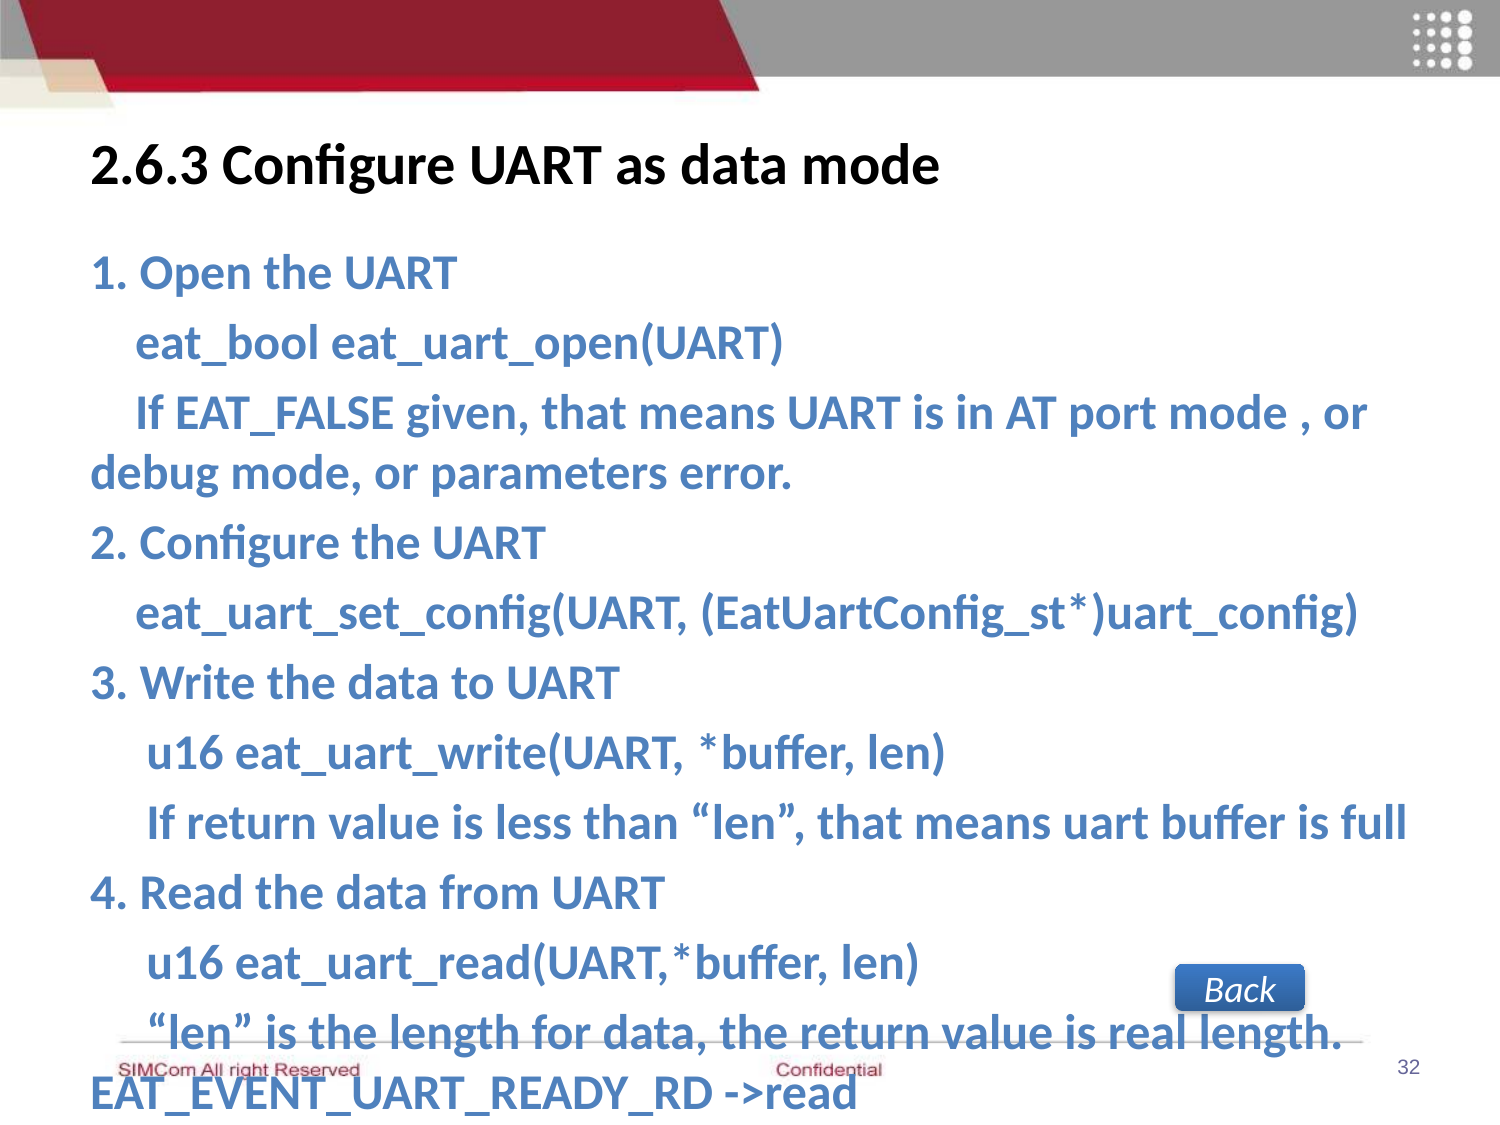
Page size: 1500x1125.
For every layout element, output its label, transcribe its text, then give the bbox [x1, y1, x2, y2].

list 1. Open the UART eat_bool eat_uart_open(UART) If EAT_FALSE given, that means UART is in AT port mode , or debug mode, or parameters error. 2. Configure the UART eat_uart_set_config(UART, (EatUartConfig_st*)uart_config) 3. Write the data to UART u16 eat_uart_write(UART, *buffer, len) If return value is less than “len”, that means uart buffer is full 4. Read the data from UART u16 eat_uart_read(UART,*buffer, len) “len” is the length for data, the return value is real length. EAT_EVENT_UART_READY_RD ->read [74, 231, 1471, 1036]
picture [0, 0, 1500, 1125]
title 2.6.3 Configure UART as data mode [74, 89, 1426, 231]
text_box Back [1175, 964, 1306, 1012]
